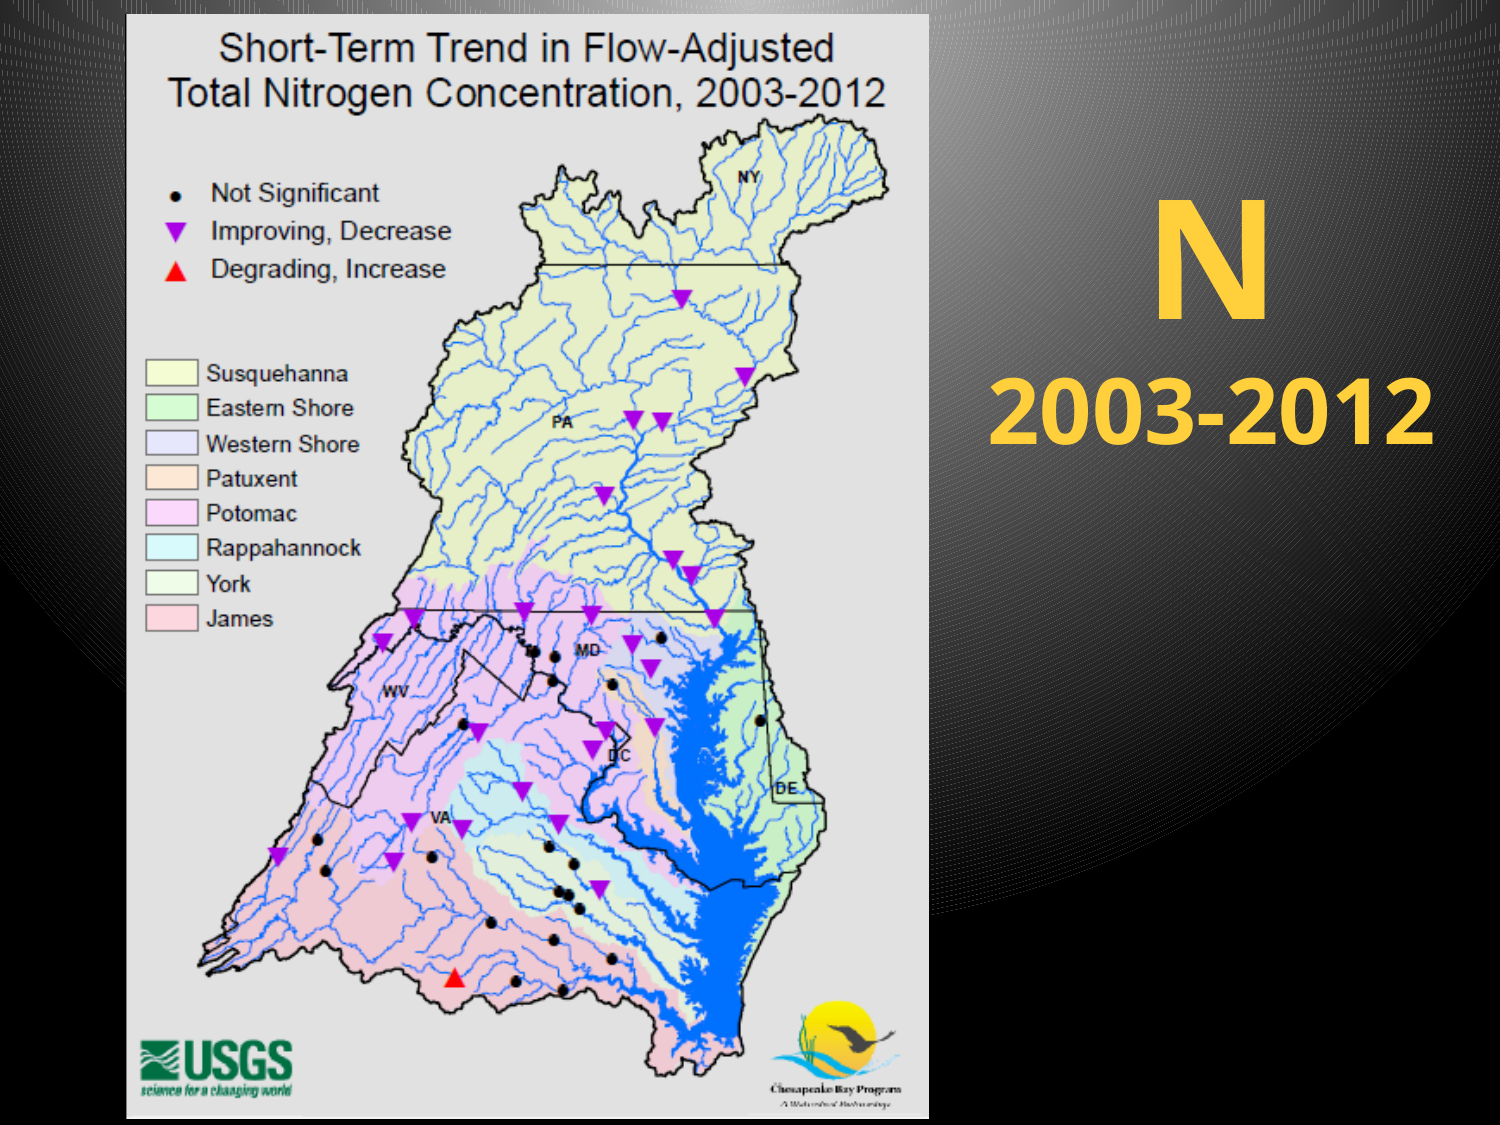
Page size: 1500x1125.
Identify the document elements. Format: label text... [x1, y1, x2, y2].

text_box N 2003-2012 [972, 145, 1452, 470]
picture [124, 14, 929, 1119]
